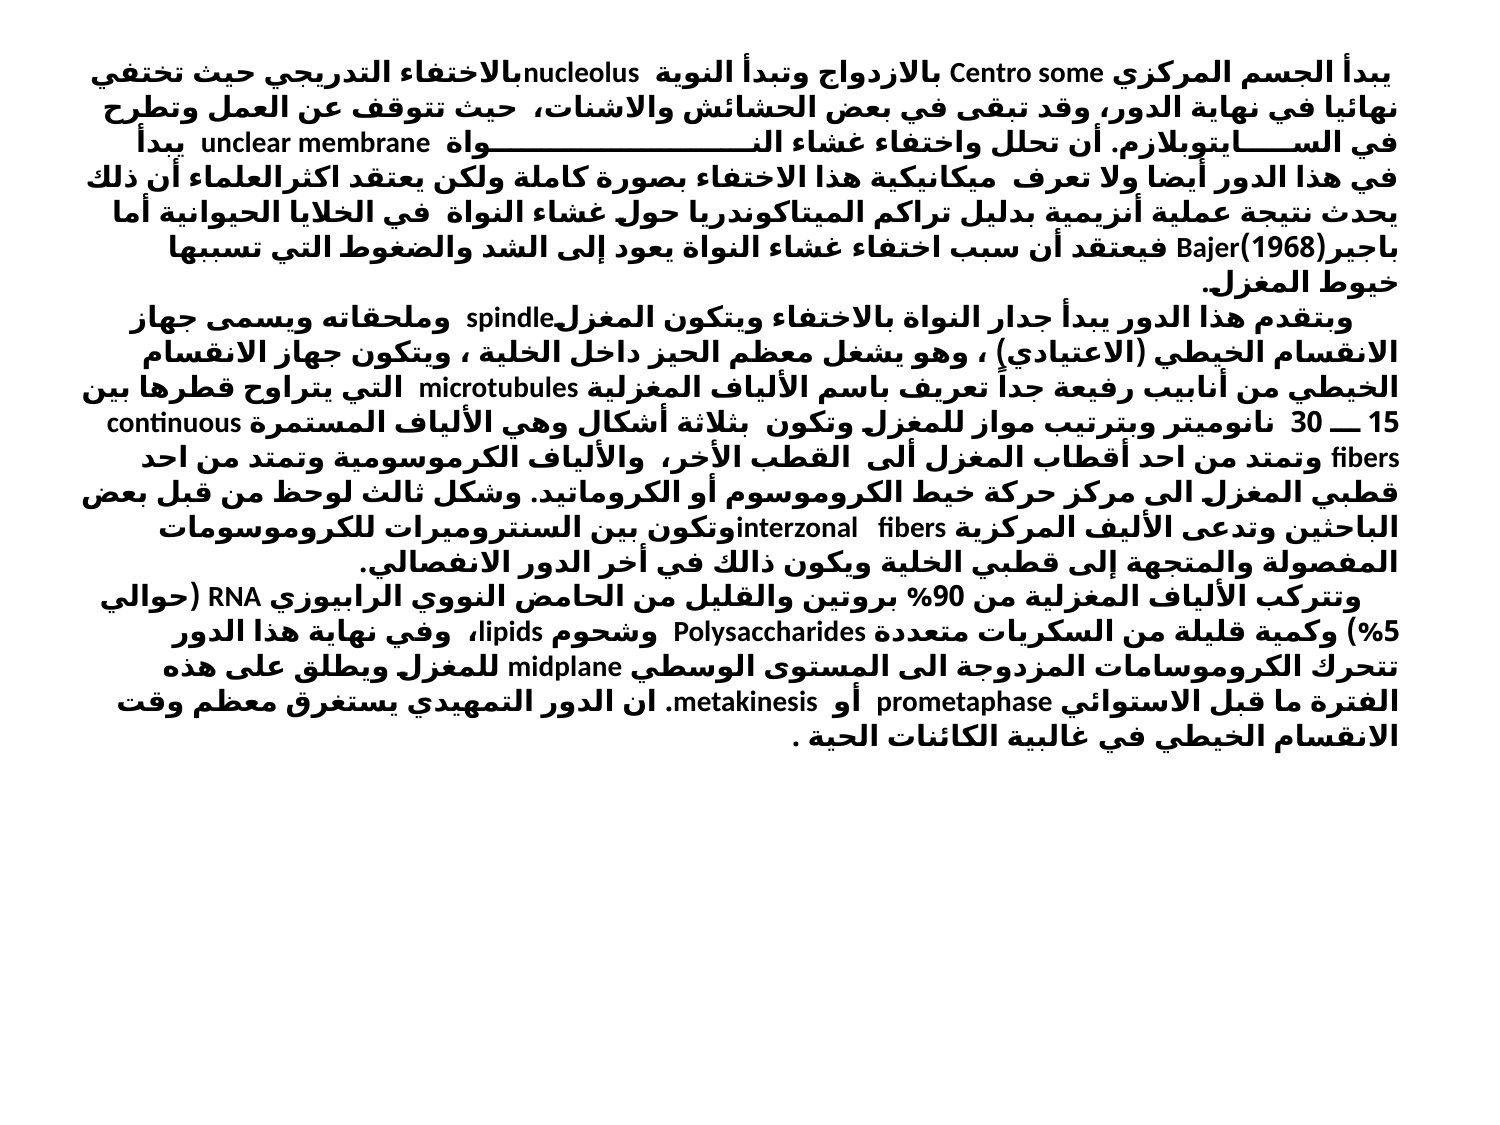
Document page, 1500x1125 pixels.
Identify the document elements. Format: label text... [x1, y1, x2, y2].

title يبدأ الجسم المركزي Centro some بالازدواج وتبدأ النوية nucleolusبالاختفاء التدريجي حيث تختفي نهائيا في نهاية الدور، وقد تبقى في بعض الحشائش والاشنات، حيث تتوقف عن العمل وتطرح في الســـــايتوبلازم. أن تحلل واختفاء غشاء النــــــــــــــــــــــــــواة unclear membrane يبدأ في هذا الدور أيضا ولا تعرف ميكانيكية هذا الاختفاء بصورة كاملة ولكن يعتقد اكثرالعلماء أن ذلك يحدث نتيجة عملية أنزيمية بدليل تراكم الميتاكوندريا حول غشاء النواة في الخلايا الحيوانية أما باجير(1968)Bajer فيعتقد أن سبب اختفاء غشاء النواة يعود إلى الشد والضغوط التي تسببها خيوط المغزل. وبتقدم هذا الدور يبدأ جدار النواة بالاختفاء ويتكون المغزلspindle وملحقاته ويسمى جهاز الانقسام الخيطي (الاعتيادي) ، وهو يشغل معظم الحيز داخل الخلية ، ويتكون جهاز الانقسام الخيطي من أنابيب رفيعة جداً تعريف باسم الألياف المغزلية microtubules التي يتراوح قطرها بين 15 ـــ 30 نانوميتر وبترتيب مواز للمغزل وتكون بثلاثة أشكال وهي الألياف المستمرة continuous fibers وتمتد من احد أقطاب المغزل ألى القطب الأخر، والألياف الكرموسومية وتمتد من احد قطبي المغزل الى مركز حركة خيط الكروموسوم أو الكروماتيد. وشكل ثالث لوحظ من قبل بعض الباحثين وتدعى الأليف المركزية interzonal fibersوتكون بين السنتروميرات للكروموسومات المفصولة والمتجهة إلى قطبي الخلية ويكون ذالك في أخر الدور الانفصالي. وتتركب الألياف المغزلية من 90% بروتين والقليل من الحامض النووي الرابيوزي RNA (حوالي 5%) وكمية قليلة من السكريات متعددة Polysaccharides وشحوم lipids، وفي نهاية هذا الدور تتحرك الكروموسامات المزدوجة الى المستوى الوسطي midplane للمغزل ويطلق على هذه الفترة ما قبل الاستوائي prometaphase أو metakinesis. ان الدور التمهيدي يستغرق معظم وقت الانقسام الخيطي في غالبية الكائنات الحية . [64, 90, 1415, 716]
